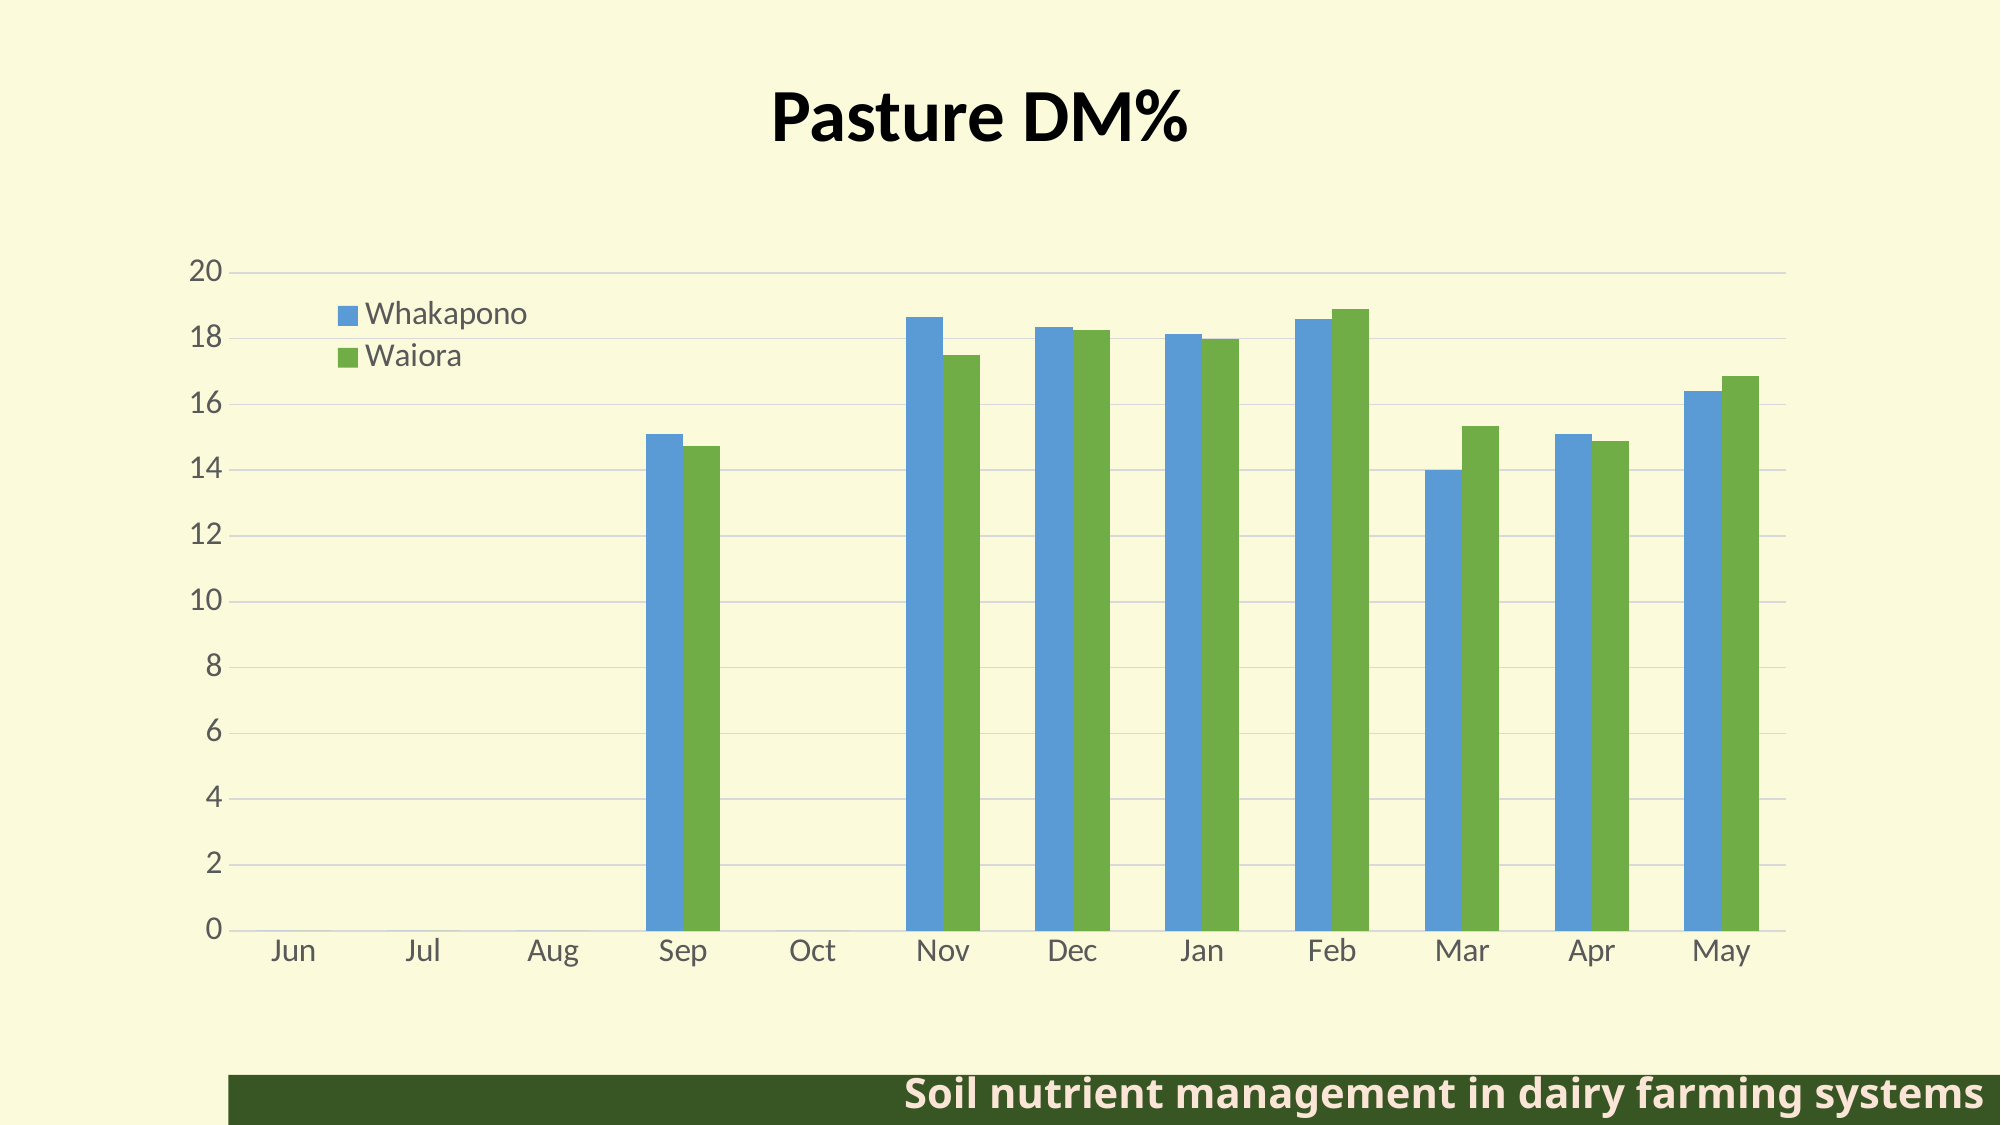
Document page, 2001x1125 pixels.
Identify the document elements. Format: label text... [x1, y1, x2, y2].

title Soil nutrient management in dairy farming systems [228, 1074, 2000, 1125]
text_box Pasture DM% [493, 58, 1484, 164]
chart [134, 164, 1844, 1007]
